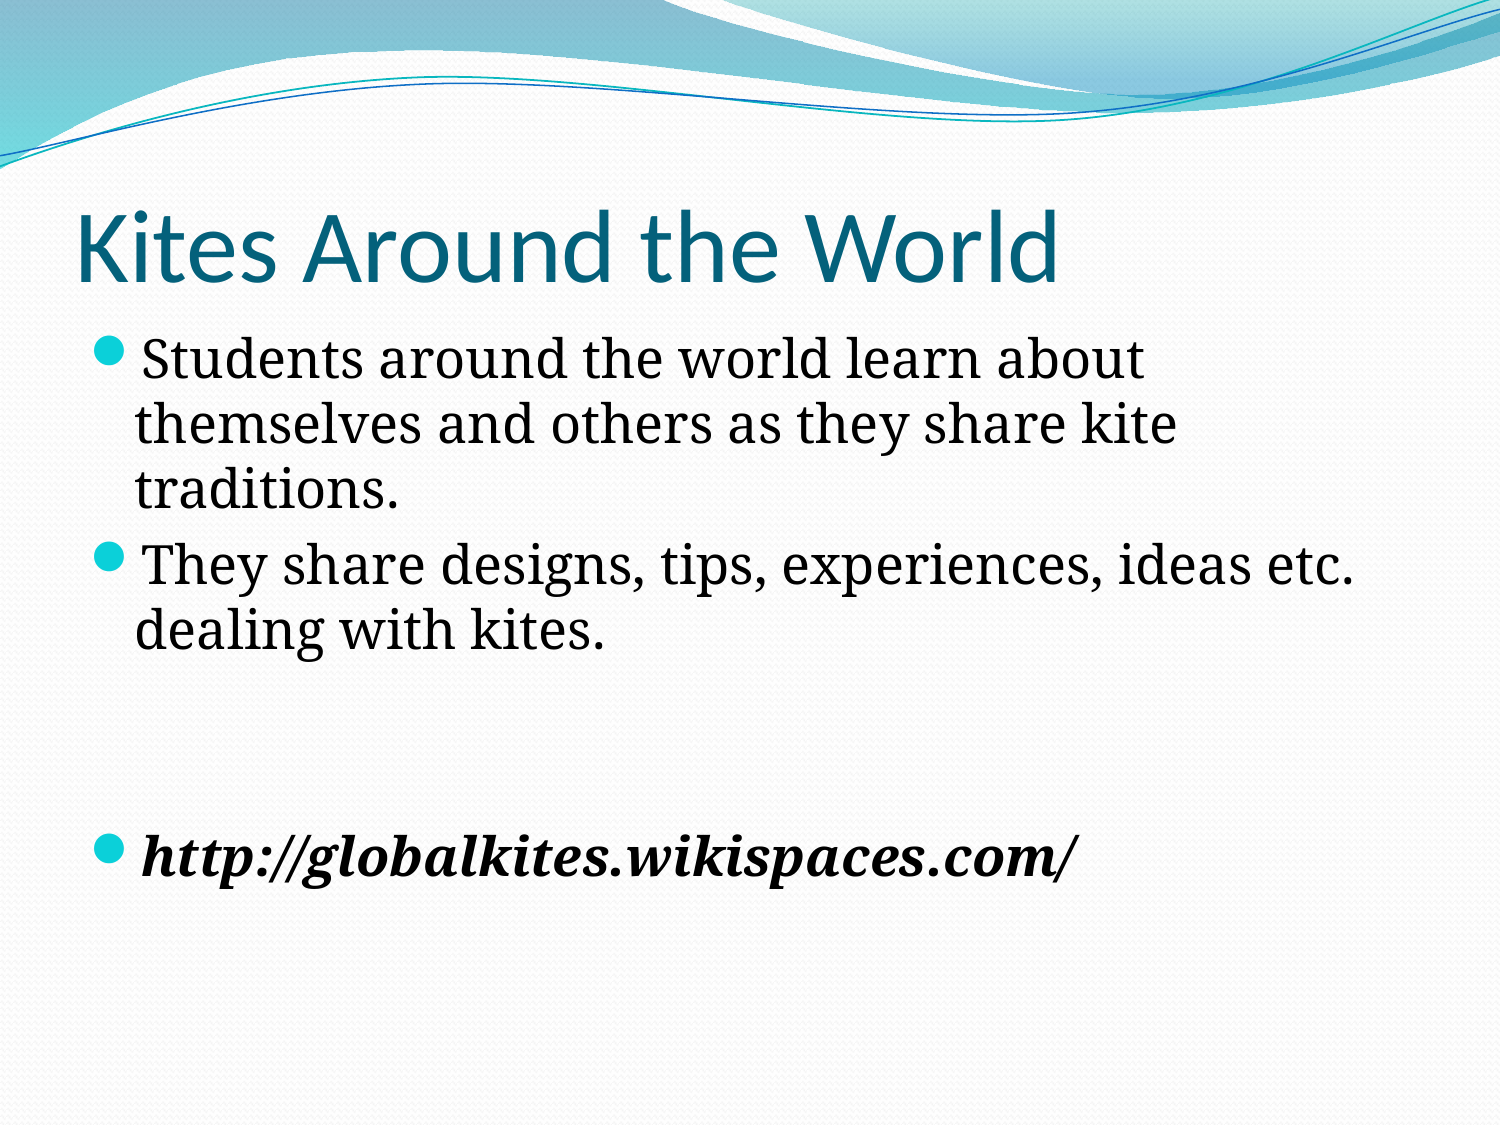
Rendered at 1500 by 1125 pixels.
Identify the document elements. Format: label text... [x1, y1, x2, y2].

title Kites Around the World [75, 115, 1425, 303]
list Students around the world learn about themselves and others as they share kite traditions. They share designs, tips, experiences, ideas etc. dealing with kites. http://globalkites.wikispaces.com/ [75, 317, 1425, 1038]
